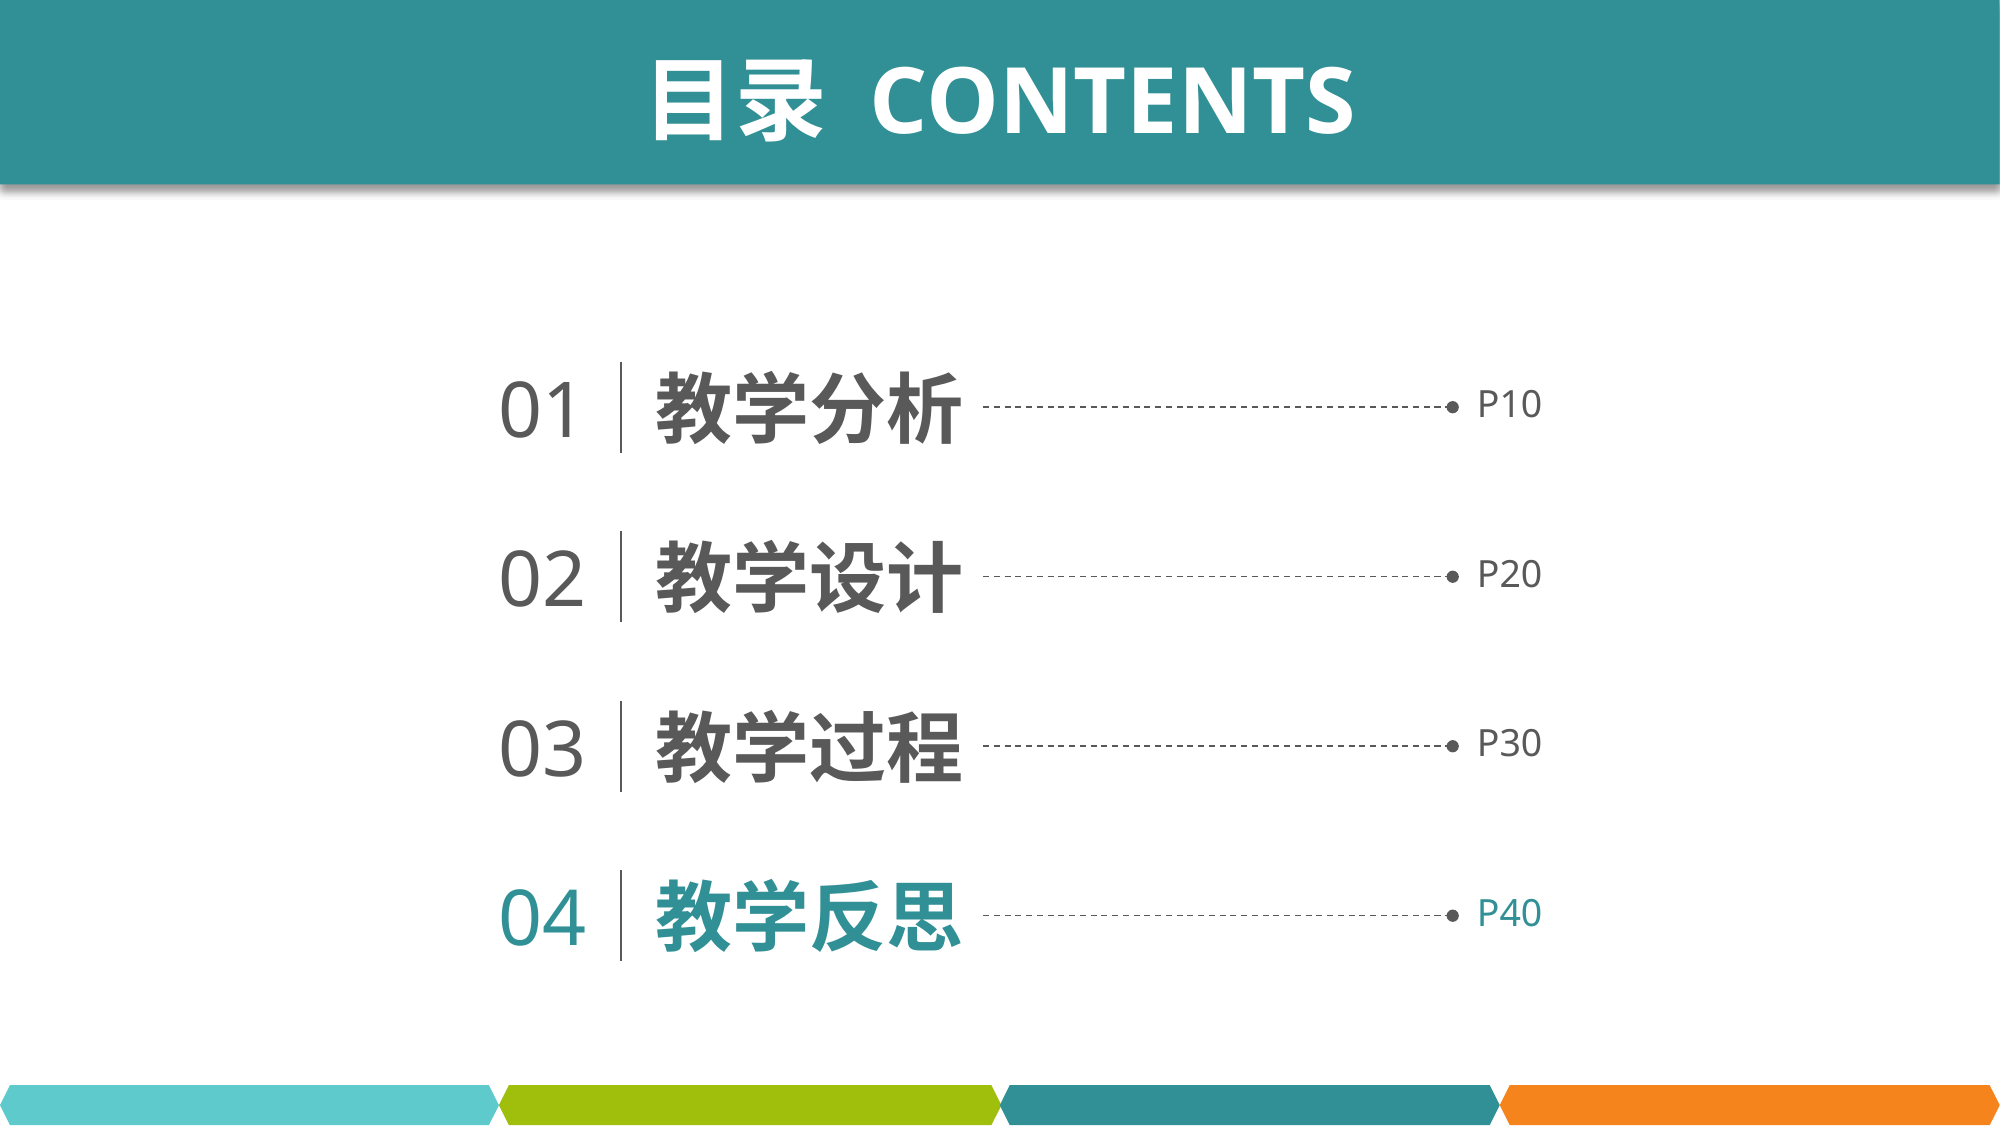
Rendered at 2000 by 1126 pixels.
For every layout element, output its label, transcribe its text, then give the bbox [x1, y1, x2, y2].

text_box 01 [476, 349, 608, 463]
text_box 教学反思 [635, 858, 1188, 971]
text_box 04 [476, 858, 608, 971]
text_box P40 [1437, 878, 1582, 944]
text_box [0, 1084, 2000, 1126]
text_box 教学设计 [635, 519, 1188, 632]
text_box 03 [476, 688, 608, 802]
text_box P30 [1437, 709, 1582, 775]
text_box [0, 0, 2000, 185]
text_box 教学过程 [635, 688, 1188, 802]
text_box P20 [1437, 539, 1582, 605]
text_box 目录 CONTENTS [628, 34, 1372, 160]
text_box P10 [1437, 370, 1582, 436]
text_box 教学分析 [635, 349, 1188, 463]
text_box 02 [476, 519, 608, 632]
